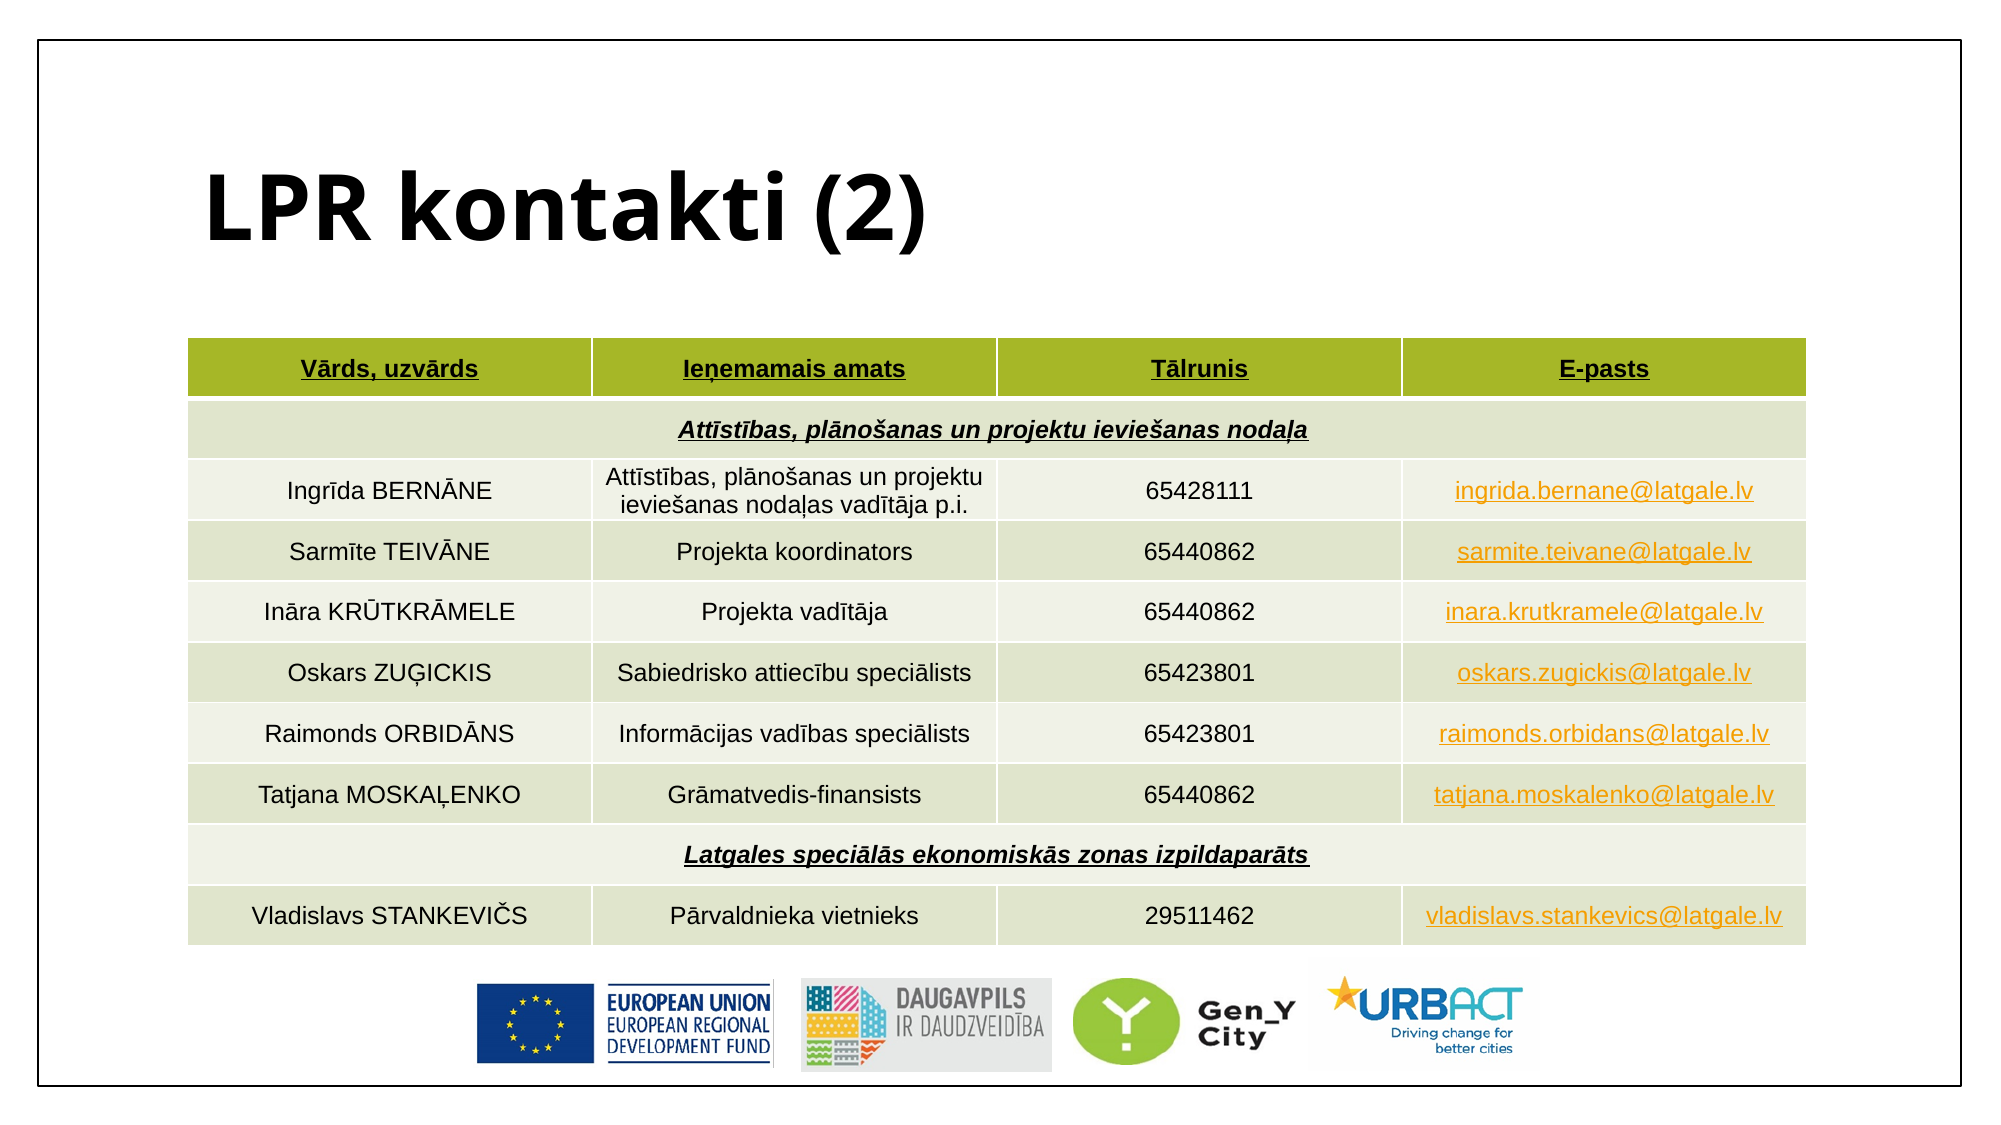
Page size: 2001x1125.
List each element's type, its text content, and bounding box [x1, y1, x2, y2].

table_cell Tatjana MOSKAĻENKO [188, 764, 591, 823]
table_cell sarmite.teivane@latgale.lv [1403, 521, 1806, 580]
table_cell Informācijas vadības speciālists [593, 703, 996, 762]
table_cell tatjana.moskalenko@latgale.lv [1403, 764, 1806, 823]
table_header E-pasts [1403, 338, 1806, 396]
table_cell ingrida.bernane@latgale.lv [1403, 460, 1806, 519]
table_cell Vladislavs STANKEVIČS [188, 886, 591, 945]
table_cell 65423801 [998, 643, 1401, 702]
table_cell 65428111 [998, 460, 1401, 519]
table_cell Ināra KRŪTKRĀMELE [188, 582, 591, 641]
table_cell oskars.zugickis@latgale.lv [1403, 643, 1806, 702]
table_cell 29511462 [998, 886, 1401, 945]
picture [473, 957, 1540, 1073]
table_cell 65440862 [998, 582, 1401, 641]
table_cell Projekta vadītāja [593, 582, 996, 641]
table_cell 65423801 [998, 703, 1401, 762]
table_cell Ingrīda BERNĀNE [188, 460, 591, 519]
table_cell Oskars ZUĢICKIS [188, 643, 591, 702]
table_cell Latgales speciālās ekonomiskās zonas izpildaparāts [188, 825, 1806, 884]
table_header Vārds, uzvārds [188, 338, 591, 396]
table_cell vladislavs.stankevics@latgale.lv [1403, 886, 1806, 945]
table_cell Grāmatvedis-finansists [593, 764, 996, 823]
table_cell Attīstības, plānošanas un projektu ieviešanas nodaļas vadītāja p.i. [593, 460, 996, 519]
table_cell Pārvaldnieka vietnieks [593, 886, 996, 945]
table_cell Projekta koordinators [593, 521, 996, 580]
title LPR kontakti (2) [187, 99, 1808, 323]
table_cell raimonds.orbidans@latgale.lv [1403, 703, 1806, 762]
table_cell Sabiedrisko attiecību speciālists [593, 643, 996, 702]
table_cell Attīstības, plānošanas un projektu ieviešanas nodaļa [188, 401, 1806, 458]
table_cell Raimonds ORBIDĀNS [188, 703, 591, 762]
table_cell 65440862 [998, 764, 1401, 823]
table_header Ieņemamais amats [593, 338, 996, 396]
table_cell 65440862 [998, 521, 1401, 580]
table_header Tālrunis [998, 338, 1401, 396]
table_cell Sarmīte TEIVĀNE [188, 521, 591, 580]
table_cell inara.krutkramele@latgale.lv [1403, 582, 1806, 641]
